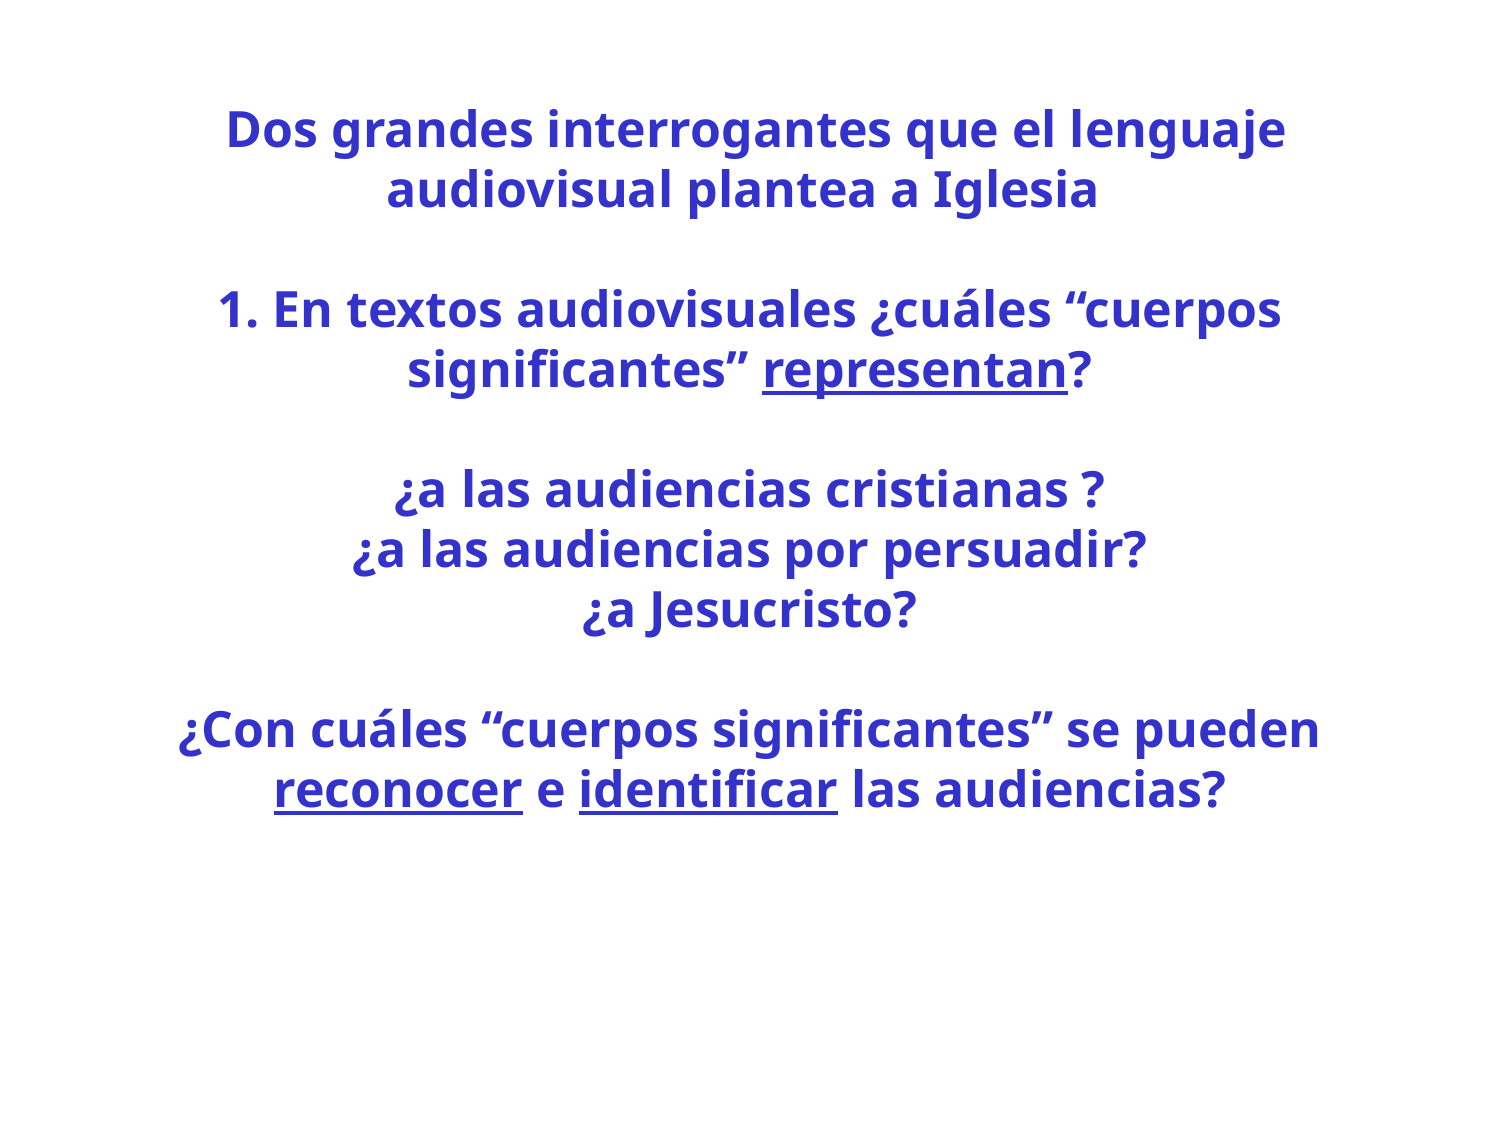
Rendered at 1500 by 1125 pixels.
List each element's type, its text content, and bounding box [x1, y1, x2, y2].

text_box Dos grandes interrogantes que el lenguaje audiovisual plantea a Iglesia 1. En textos audiovisuales ¿cuáles “cuerpos significantes” representan? ¿a las audiencias cristianas ? ¿a las audiencias por persuadir? ¿a Jesucristo? ¿Con cuáles “cuerpos significantes” se pueden reconocer e identificar las audiencias? [53, 89, 1447, 825]
